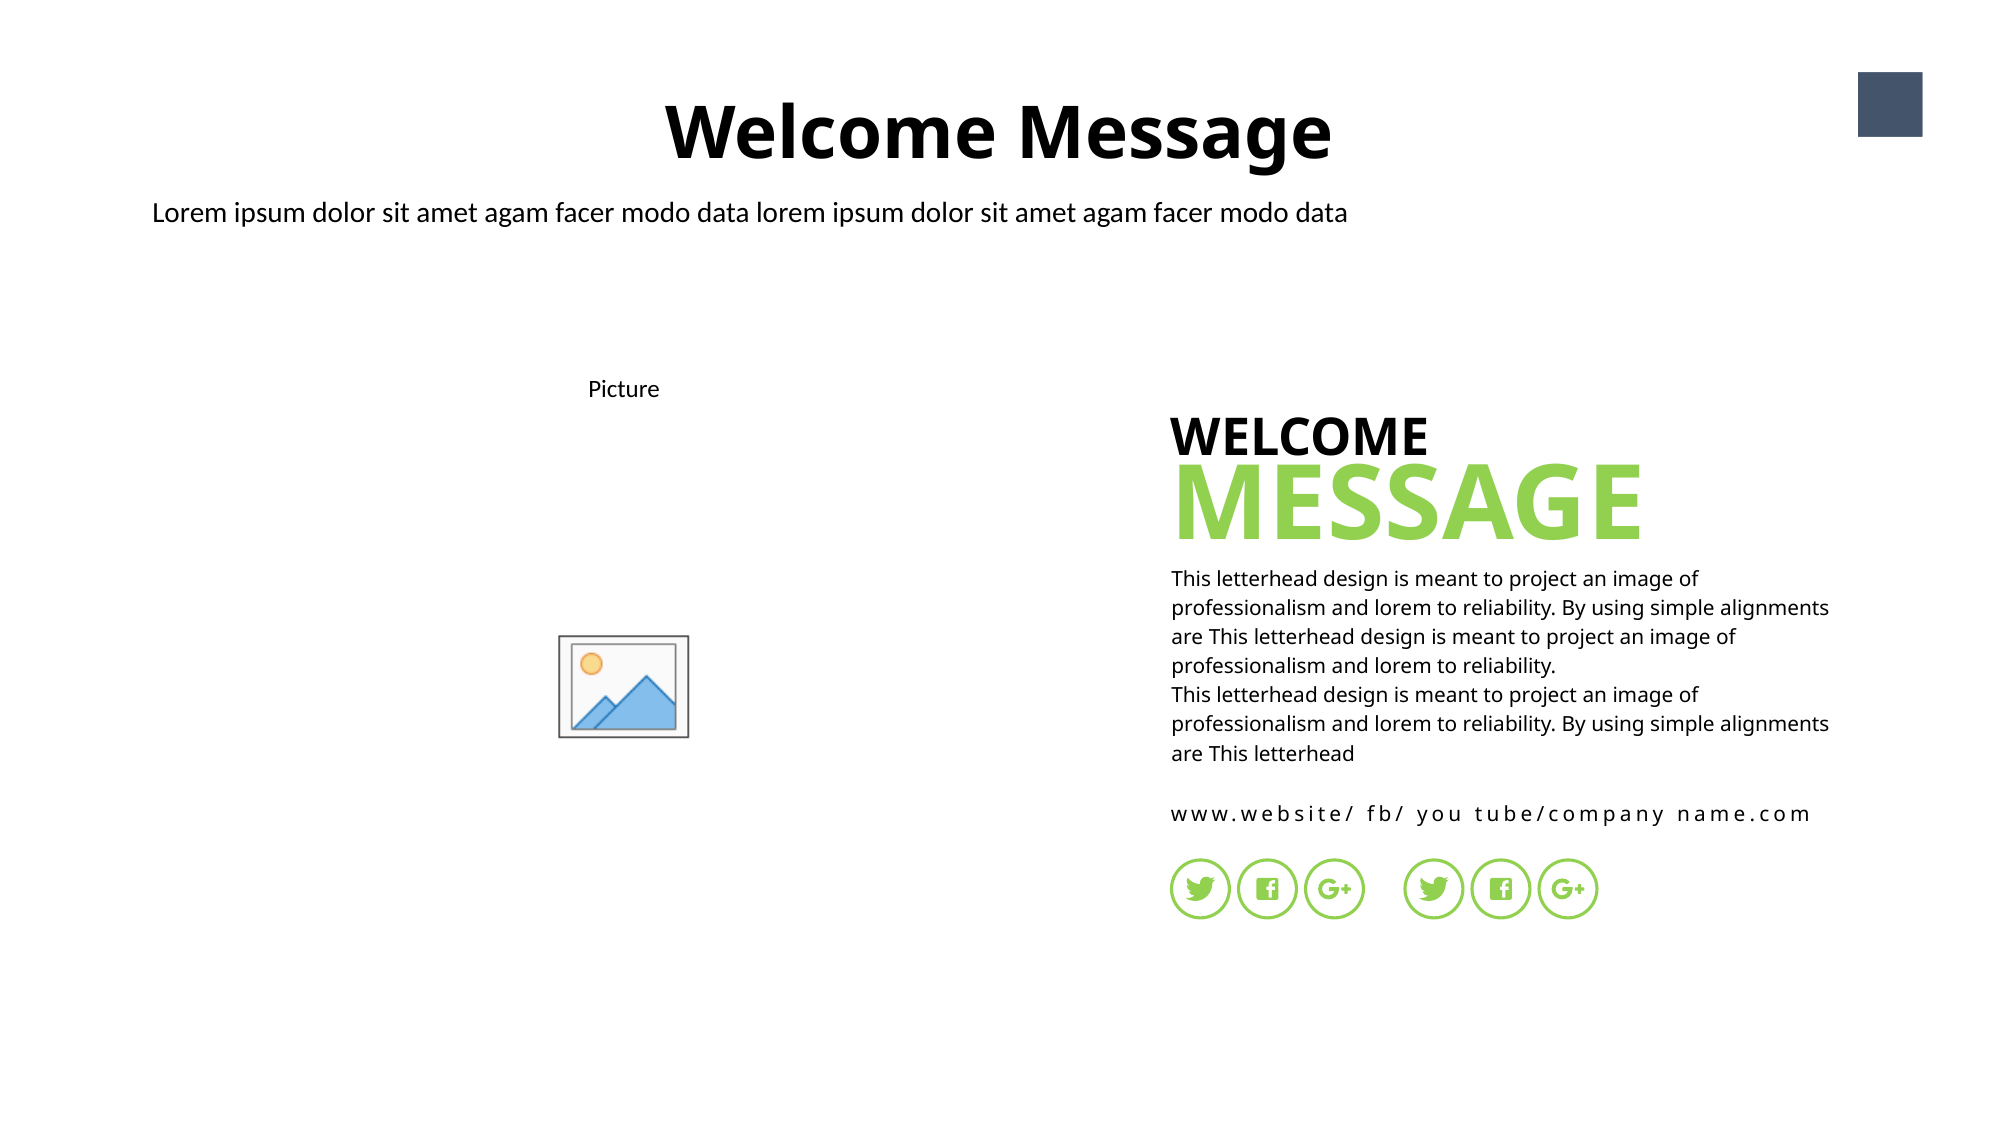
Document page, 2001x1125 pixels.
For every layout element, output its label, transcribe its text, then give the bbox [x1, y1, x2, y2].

subtitle Lorem ipsum dolor sit amet agam facer modo data lorem ipsum dolor sit amet agam facer modo data [137, 186, 1863, 227]
text_box [1863, 130, 1924, 138]
title Welcome Message [137, 78, 1863, 186]
slide_number 3 [1863, 78, 1927, 130]
text_box [1857, 71, 1924, 78]
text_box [1156, 365, 1859, 918]
picture [141, 365, 1108, 1010]
